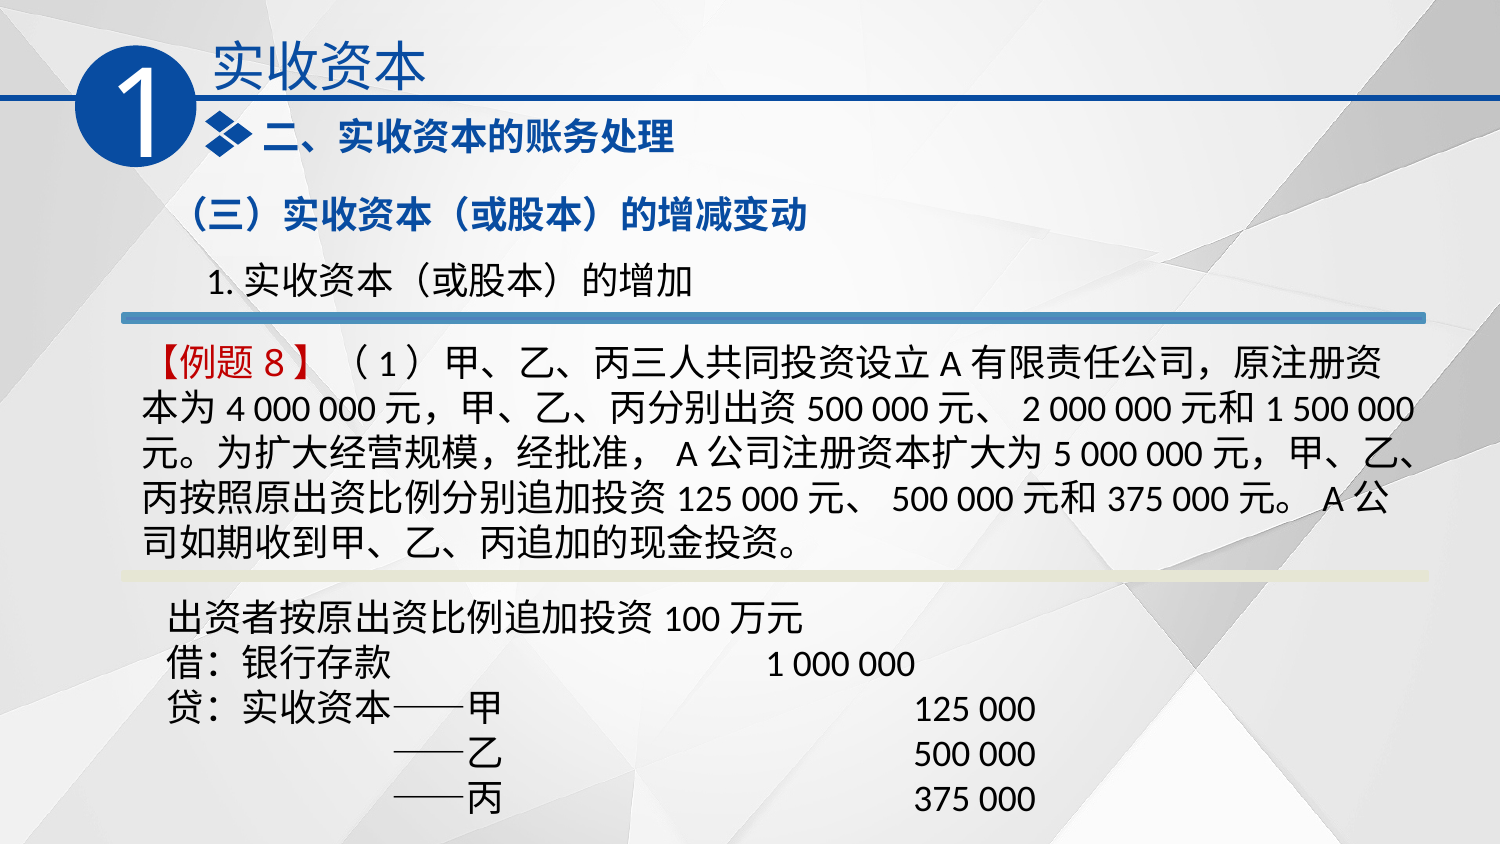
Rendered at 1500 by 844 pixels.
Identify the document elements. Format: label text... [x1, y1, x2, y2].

text_box 1 [84, 45, 203, 97]
text_box [75, 107, 84, 138]
text_box [75, 74, 84, 97]
text_box 【例题8】（1）甲、乙、丙三人共同投资设立A有限责任公司，原注册资本为4 000 000元，甲、乙、丙分别出资500 000元、2 000 000元和1 500 000元。为扩大经营规模，经批准，A公司注册资本扩大为5 000 000元，甲、乙、丙按照原出资比例分别追加投资125 000元、500 000元和375 000元。A公司如期收到甲、乙、丙追加的现金投资。 [129, 332, 1431, 570]
text_box （三）实收资本（或股本）的增减变动 [157, 184, 821, 242]
picture [0, 0, 1500, 95]
text_box [205, 135, 235, 158]
text_box 1 [84, 107, 203, 171]
text_box [223, 122, 250, 145]
text_box 1.实收资本（或股本）的增加 [193, 250, 706, 308]
text_box 实收资本 [198, 37, 510, 92]
text_box 出资者按原出资比例追加投资100万元 借：银行存款 1 000 000 贷：实收资本——甲 125 000 ——乙 500 000 ——丙 375 000 [154, 587, 1301, 825]
text_box [121, 570, 1429, 582]
picture [0, 101, 1500, 844]
text_box [205, 110, 235, 133]
text_box [121, 312, 1426, 324]
text_box 二、实收资本的账务处理 [250, 107, 688, 164]
